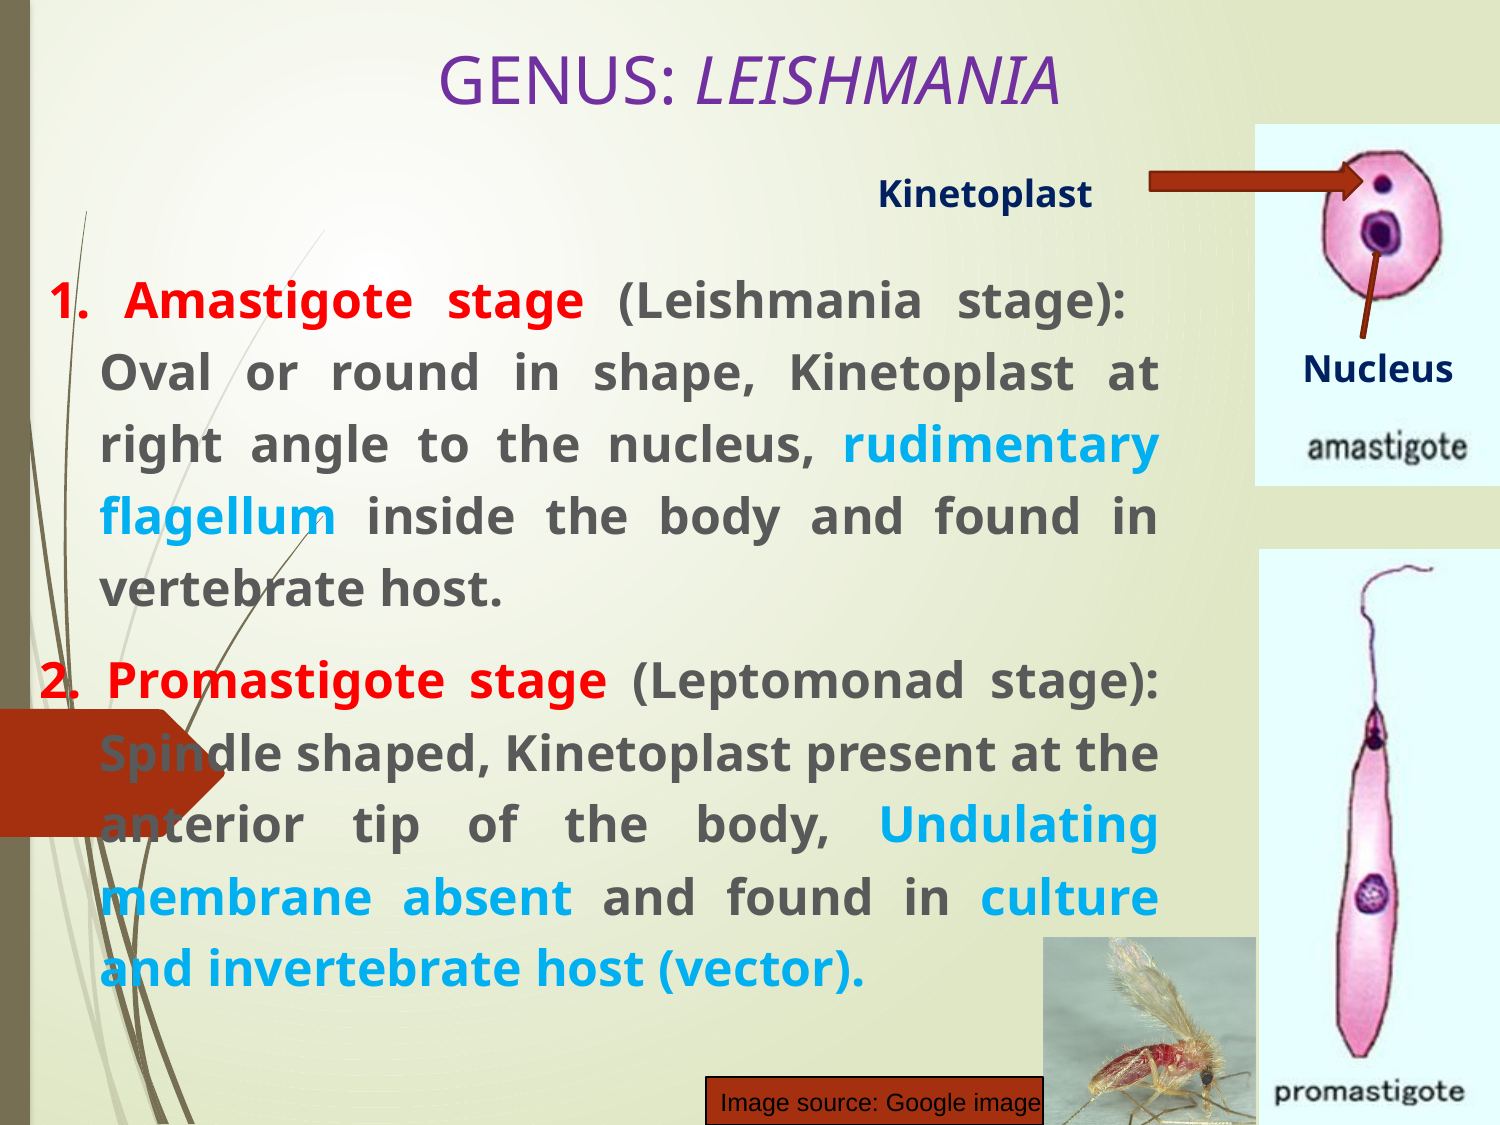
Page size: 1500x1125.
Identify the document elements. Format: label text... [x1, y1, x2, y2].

text_box Kinetoplast [862, 162, 1138, 223]
text_box [1148, 170, 1250, 192]
picture [1042, 937, 1256, 1125]
title GENUS: LEISHMANIA [0, 0, 1500, 125]
picture [1258, 549, 1500, 1125]
text_box Image source: Google image [705, 1077, 1038, 1125]
picture [1255, 124, 1500, 486]
subtitle 1. Amastigote stage (Leishmania stage): Oval or round in shape, Kinetoplast at right angle to the nucleus, rudimentary flagellum inside the body and found in vertebrate host. 2. Promastigote stage (Leptomonad stage): Spindle shaped, Kinetoplast present at the anterior tip of the body, Undulating membrane absent and found in culture and invertebrate host (vector). [0, 75, 1175, 1125]
